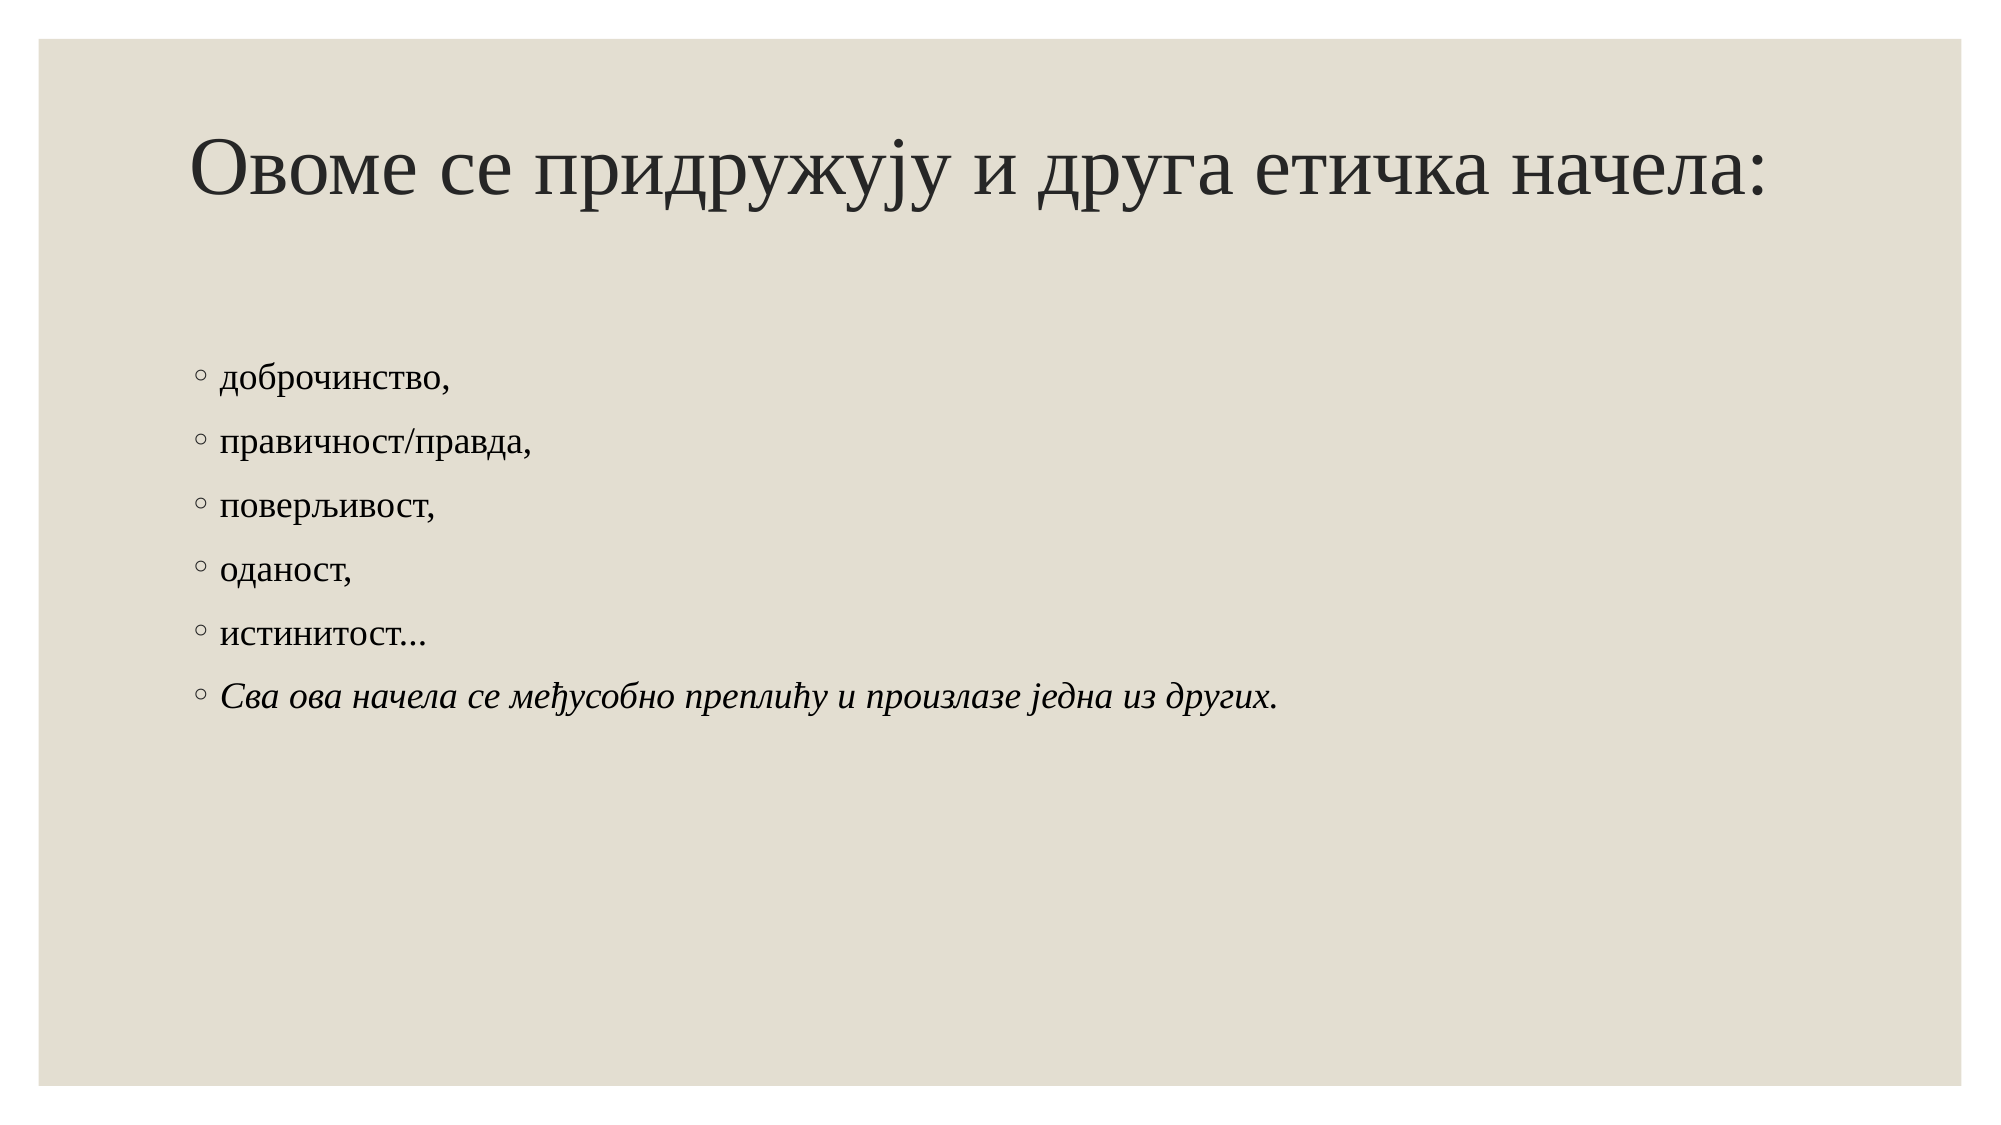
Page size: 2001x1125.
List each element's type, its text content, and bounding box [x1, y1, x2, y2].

list доброчинство, правичност/правда, поверљивост, оданост, истинитост... Сва ова начела се међусобно преплићу и произлазе једна из других. [174, 345, 1825, 990]
title Овоме се придружују и друга етичка начела: [174, 105, 1825, 331]
